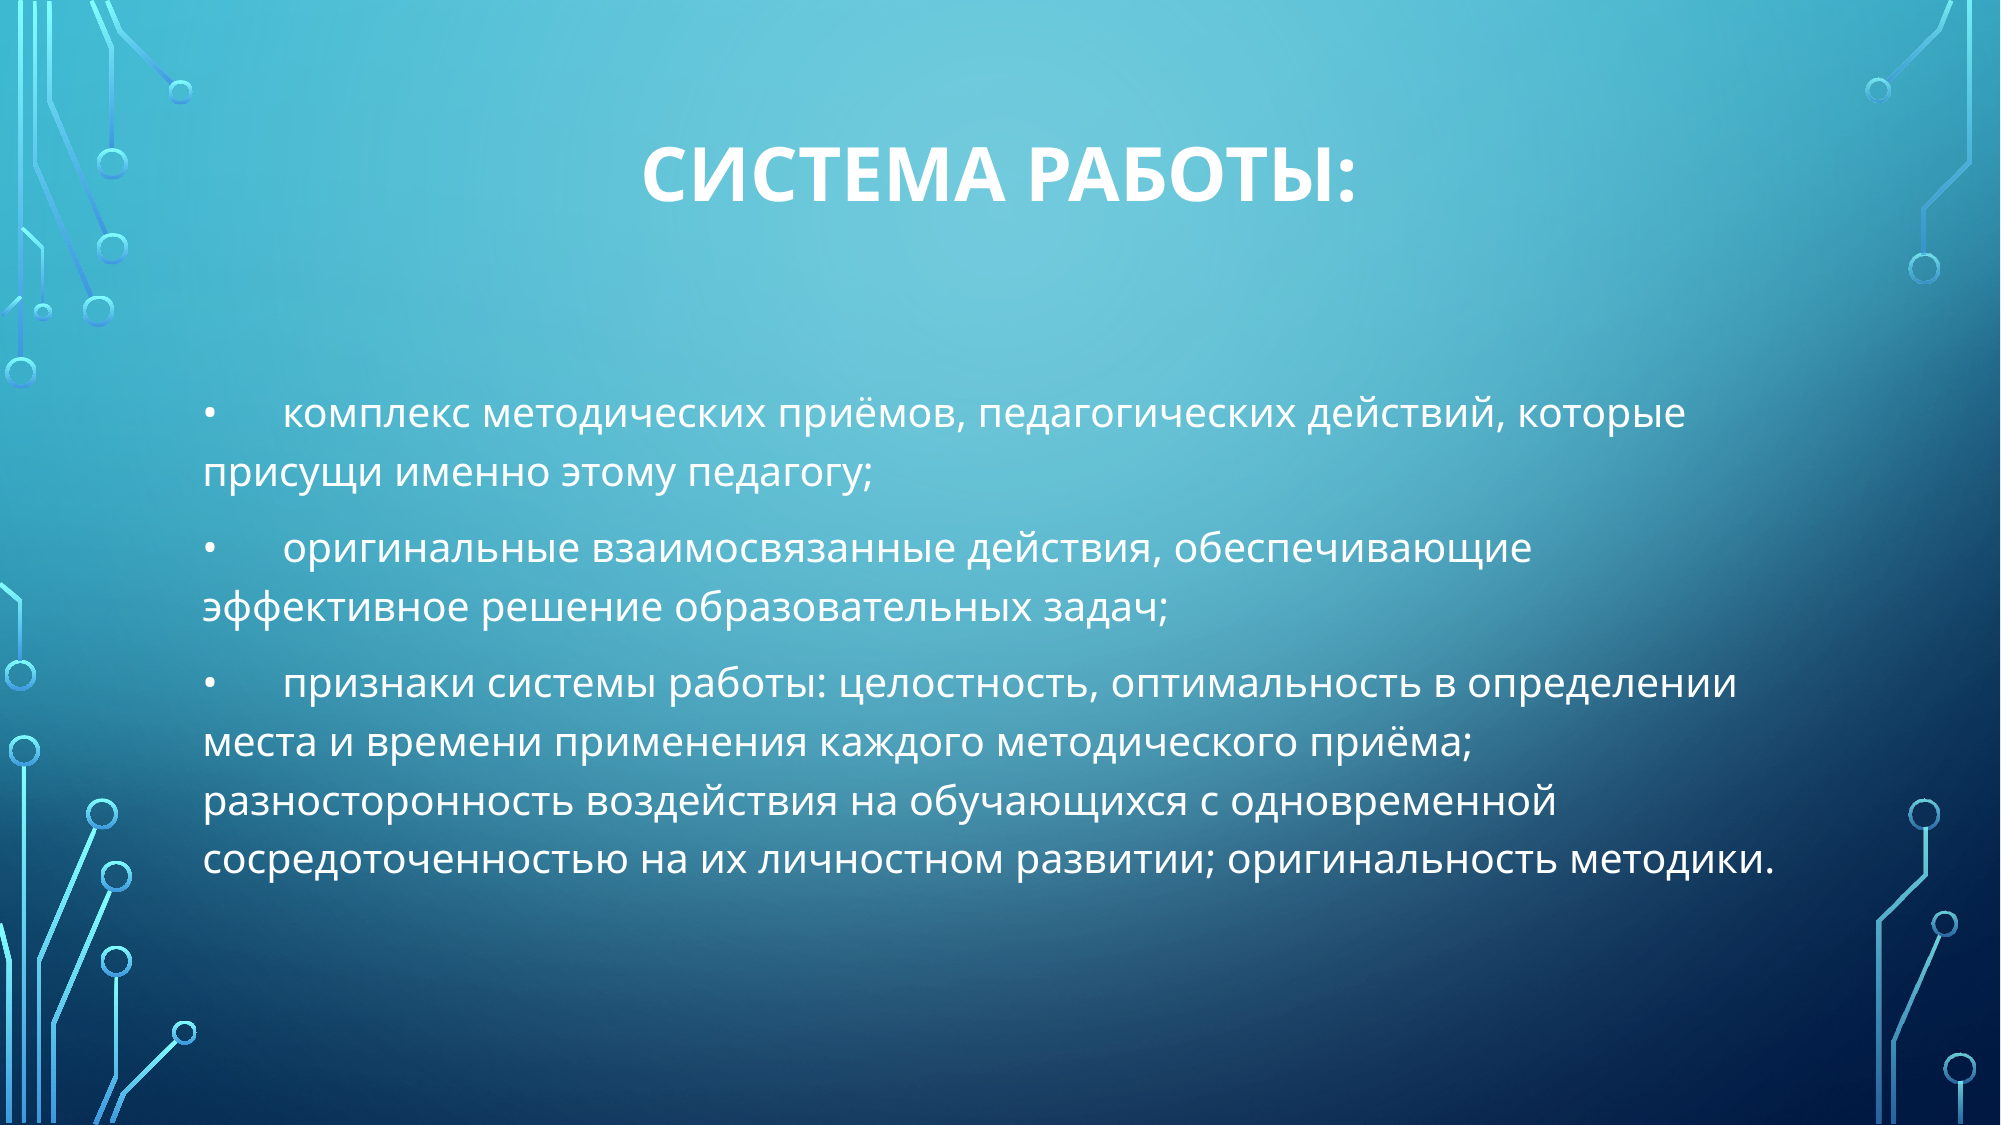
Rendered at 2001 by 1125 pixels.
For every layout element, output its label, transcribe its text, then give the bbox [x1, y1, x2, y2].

title система работы: [187, 101, 1813, 344]
list • комплекс методических приёмов, педагогических действий, которые присущи именно этому педагогу; • оригинальные взаимосвязанные действия, обеспечивающие эффективное решение образовательных задач; • признаки системы работы: целостность, оптимальность в определении места и времени применения каждого методического приёма; разносторонность воздействия на обучающихся с одновременной сосредоточенностью на их личностном развитии; оригинальность методики. [187, 369, 1813, 950]
